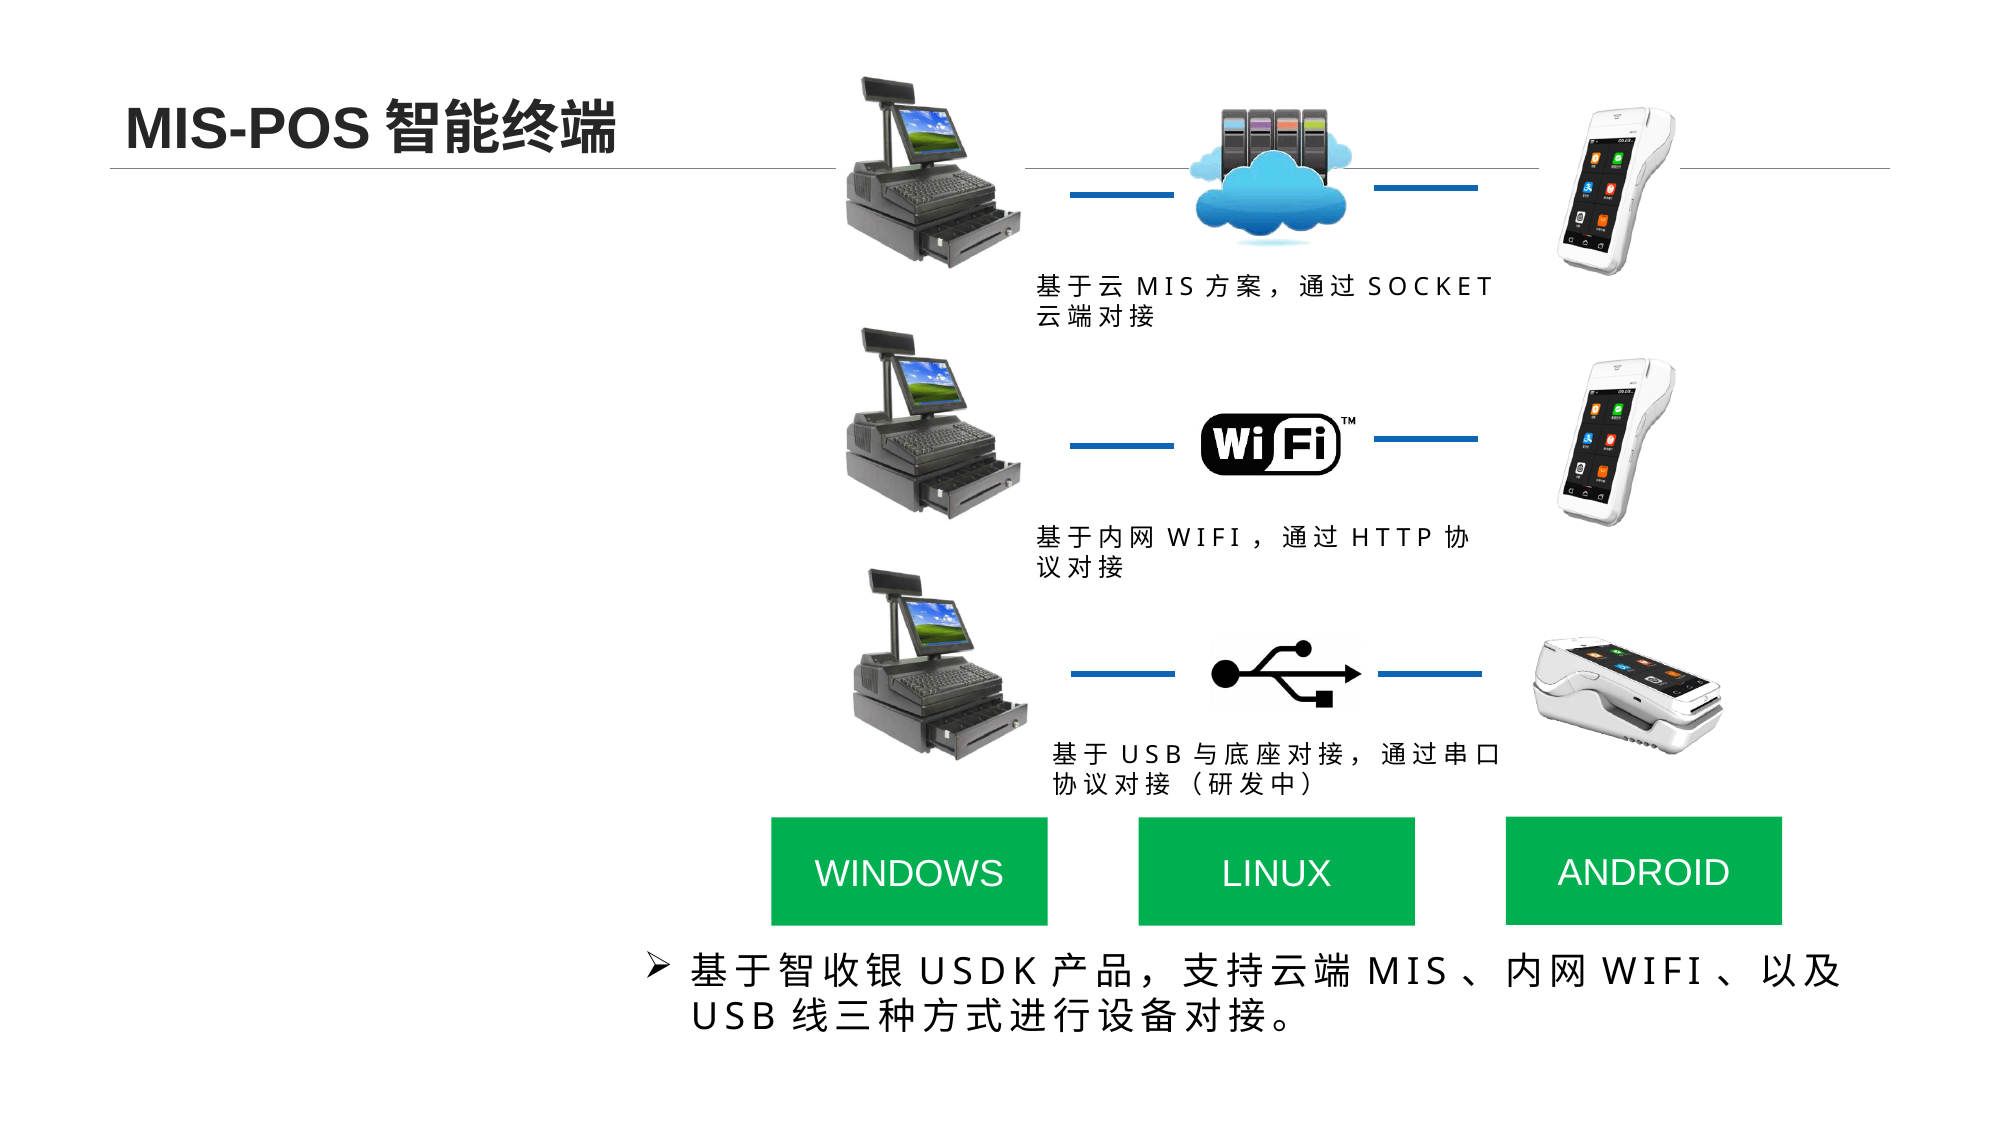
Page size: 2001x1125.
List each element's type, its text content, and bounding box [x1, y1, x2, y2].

text_box MIS-POS智能终端 [109, 0, 1890, 169]
text_box ANDROID [1505, 816, 1783, 926]
text_box 基于USB与底座对接，通过串口协议对接（研发中） [1037, 731, 1535, 806]
text_box 基于内网WIFI，通过HTTP协议对接 [1021, 514, 1519, 589]
text_box LINUX [1138, 816, 1416, 927]
picture [1211, 639, 1362, 708]
picture [843, 562, 1032, 764]
picture [1488, 602, 1767, 789]
picture [1539, 95, 1680, 281]
text_box 基于智收银USDK产品，支持云端MIS、内网WIFI、以及USB线三种方式进行设备对接。 [629, 939, 1954, 1045]
text_box 基于云MIS方案，通过SOCKET云端对接 [1021, 263, 1519, 338]
picture [1539, 346, 1680, 532]
picture [836, 70, 1025, 272]
text_box WINDOWS [770, 816, 1049, 927]
picture [1086, 57, 1442, 288]
picture [1186, 387, 1367, 491]
picture [836, 321, 1025, 523]
